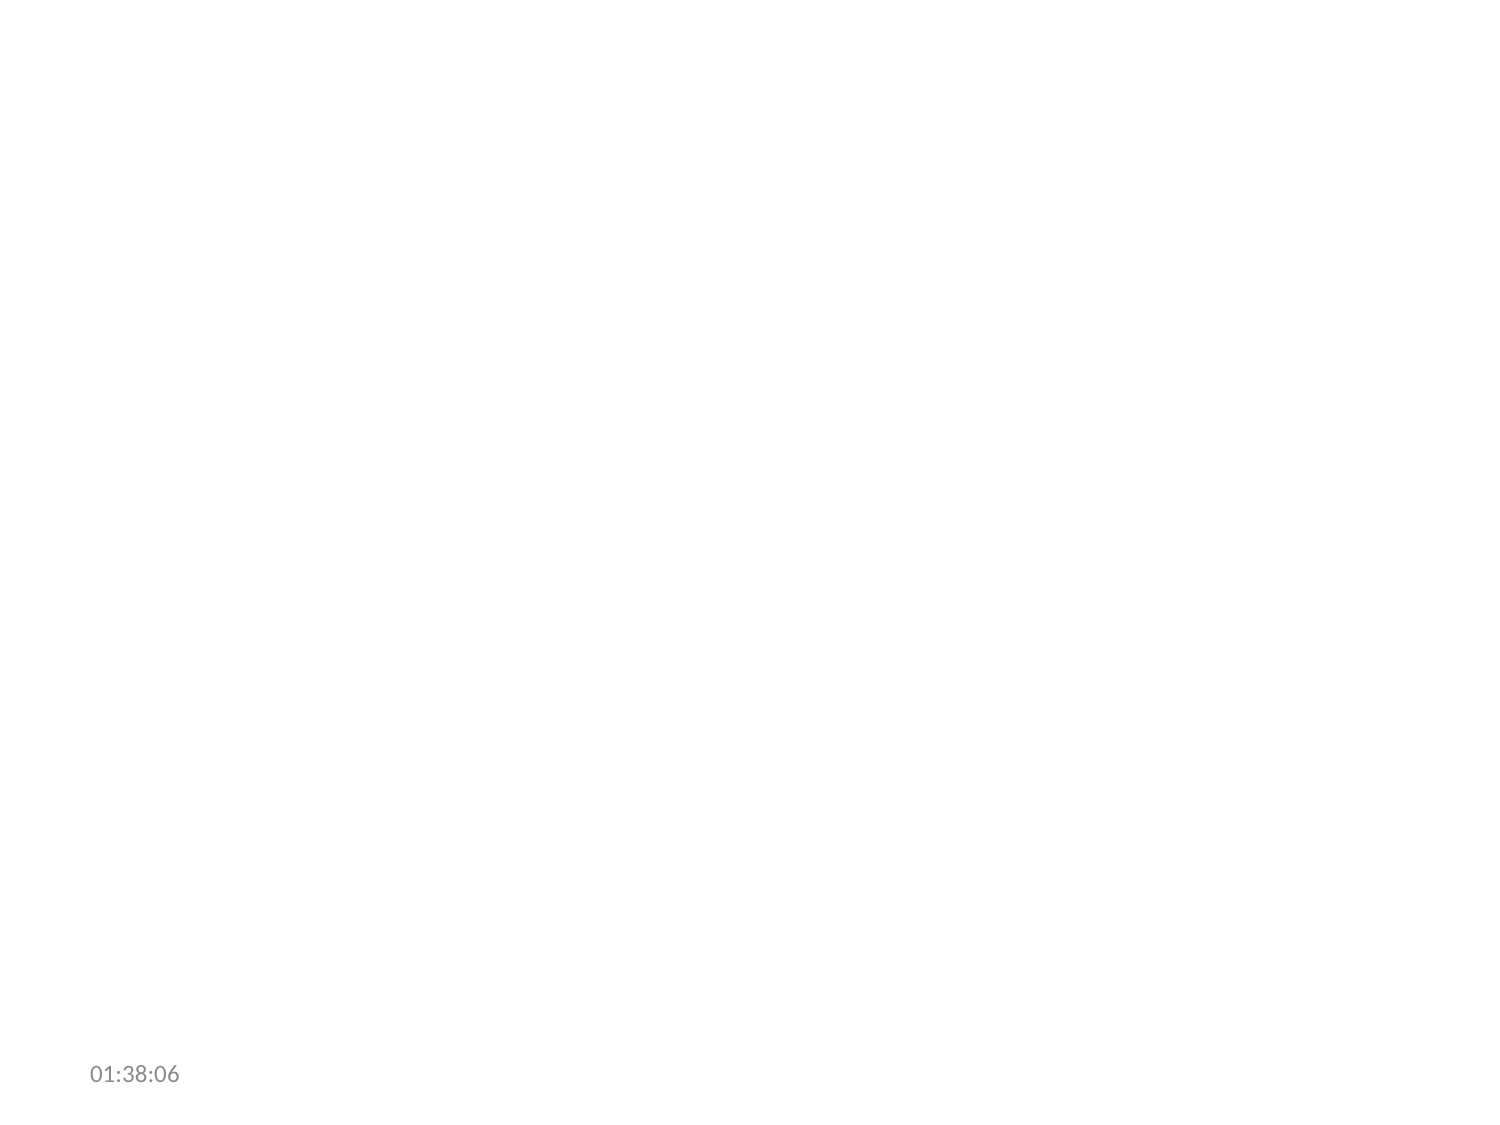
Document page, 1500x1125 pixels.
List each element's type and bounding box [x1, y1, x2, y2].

slide_number [75, 1042, 425, 1103]
